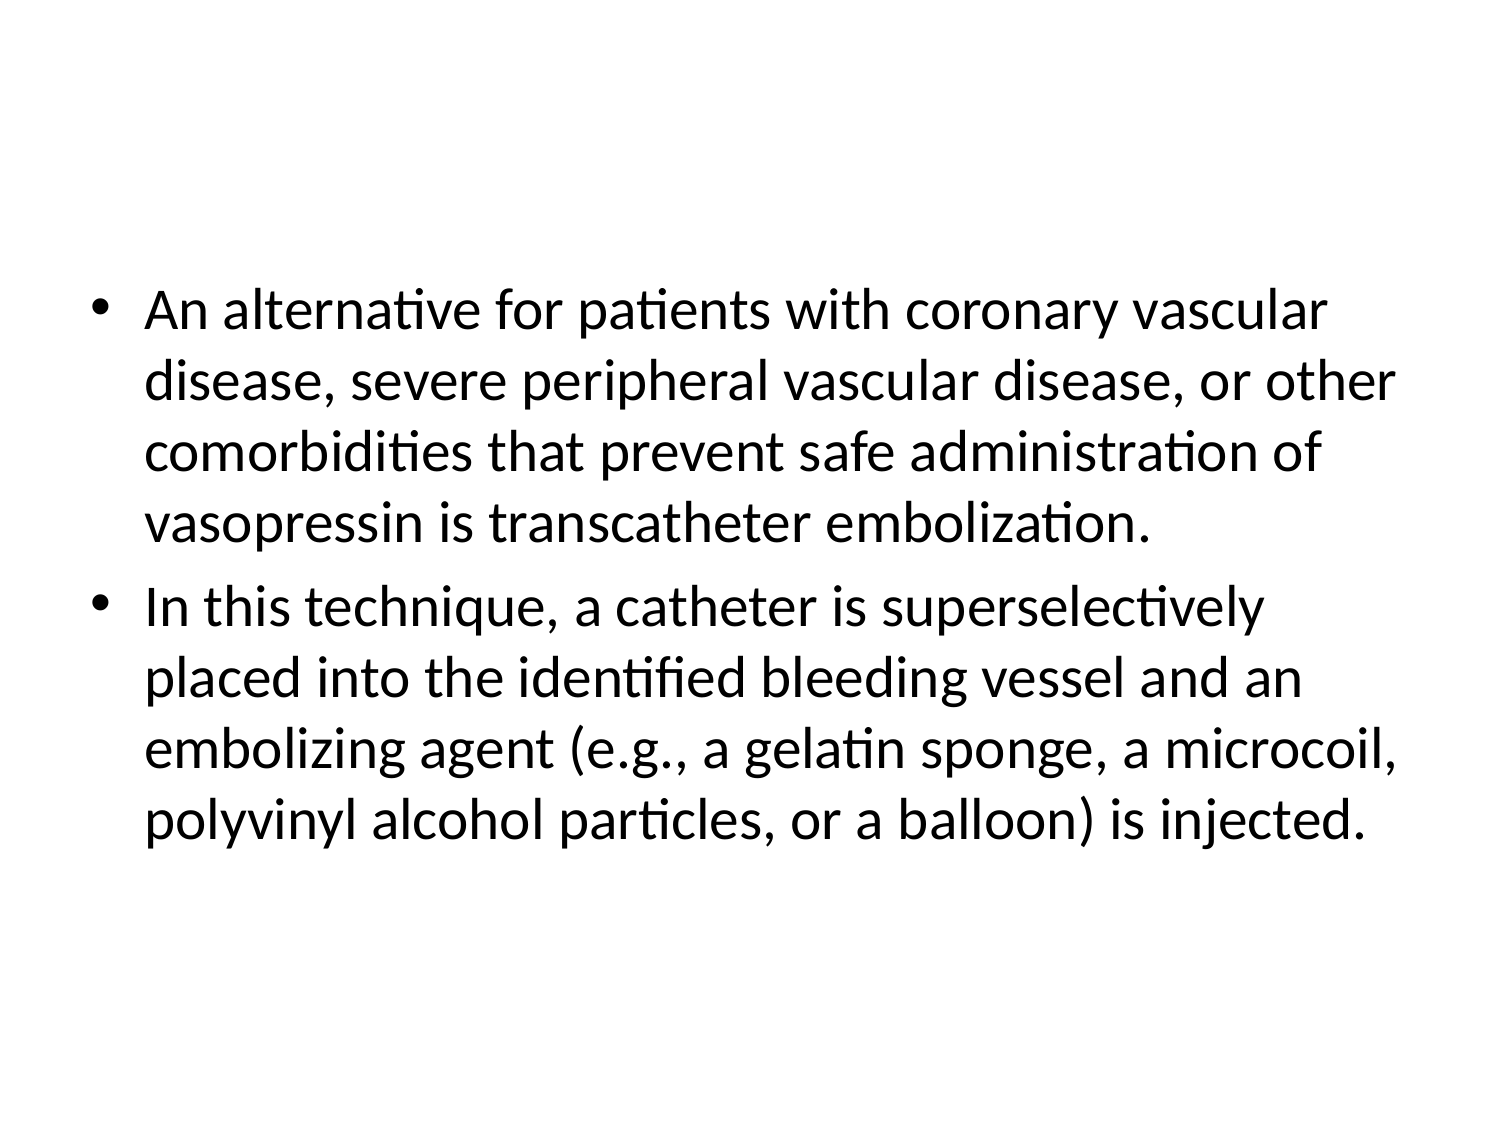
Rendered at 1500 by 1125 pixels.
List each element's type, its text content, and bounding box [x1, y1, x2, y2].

list An alternative for patients with coronary vascular disease, severe peripheral vascular disease, or other comorbidities that prevent safe administration of vasopressin is transcatheter embolization. In this technique, a catheter is superselectively placed into the identified bleeding vessel and an embolizing agent (e.g., a gelatin sponge, a microcoil, polyvinyl alcohol particles, or a balloon) is injected. [75, 262, 1425, 1005]
